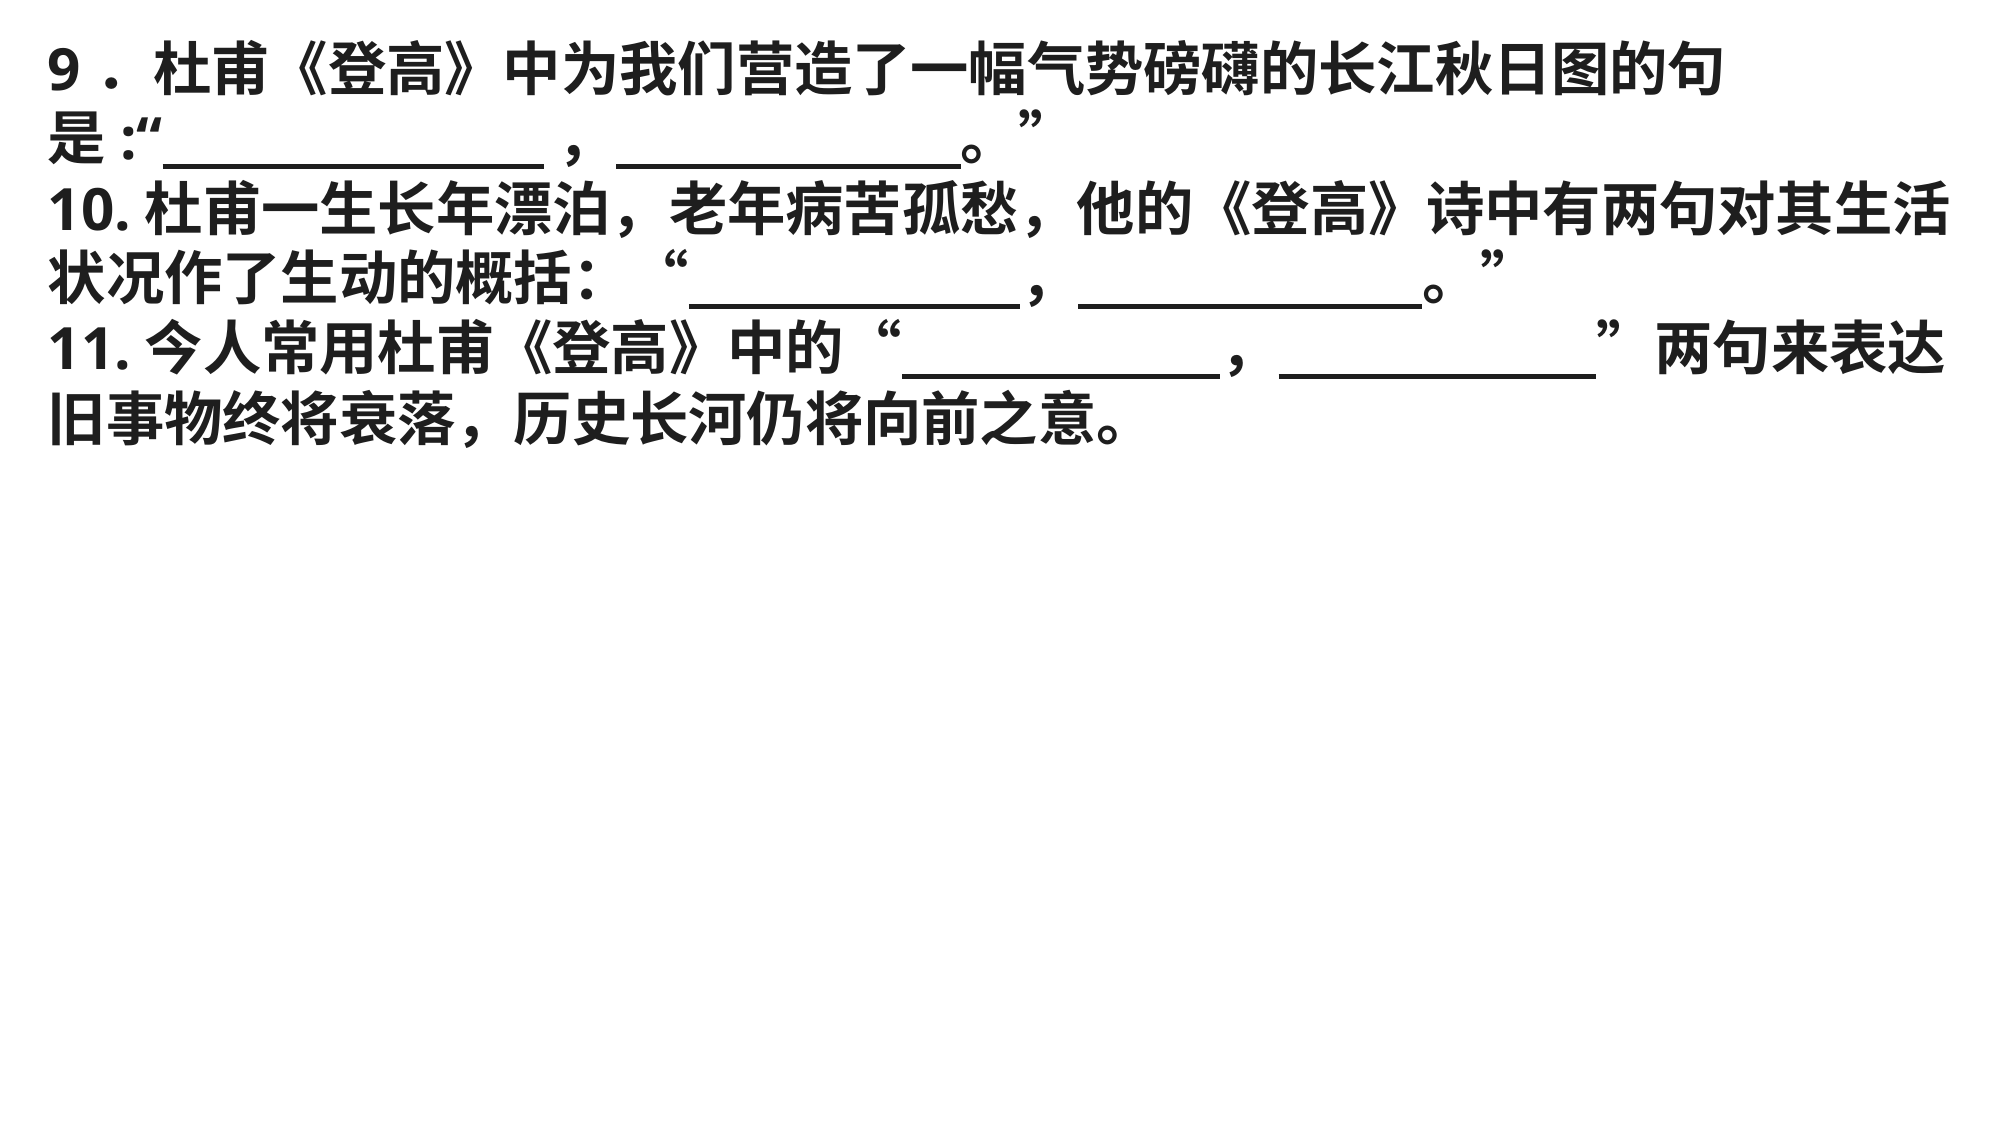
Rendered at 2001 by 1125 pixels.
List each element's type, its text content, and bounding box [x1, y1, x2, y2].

text_box 9．杜甫《登高》中为我们营造了一幅气势磅礴的长江秋日图的句是:“ ， 。” 10.杜甫一生长年漂泊，老年病苦孤愁，他的《登高》诗中有两句对其生活状况作了生动的概括：“ ， 。” 11.今人常用杜甫《登高》中的“ ， ”两句来表达旧事物终将衰落，历史长河仍将向前之意。 [33, 24, 1973, 459]
